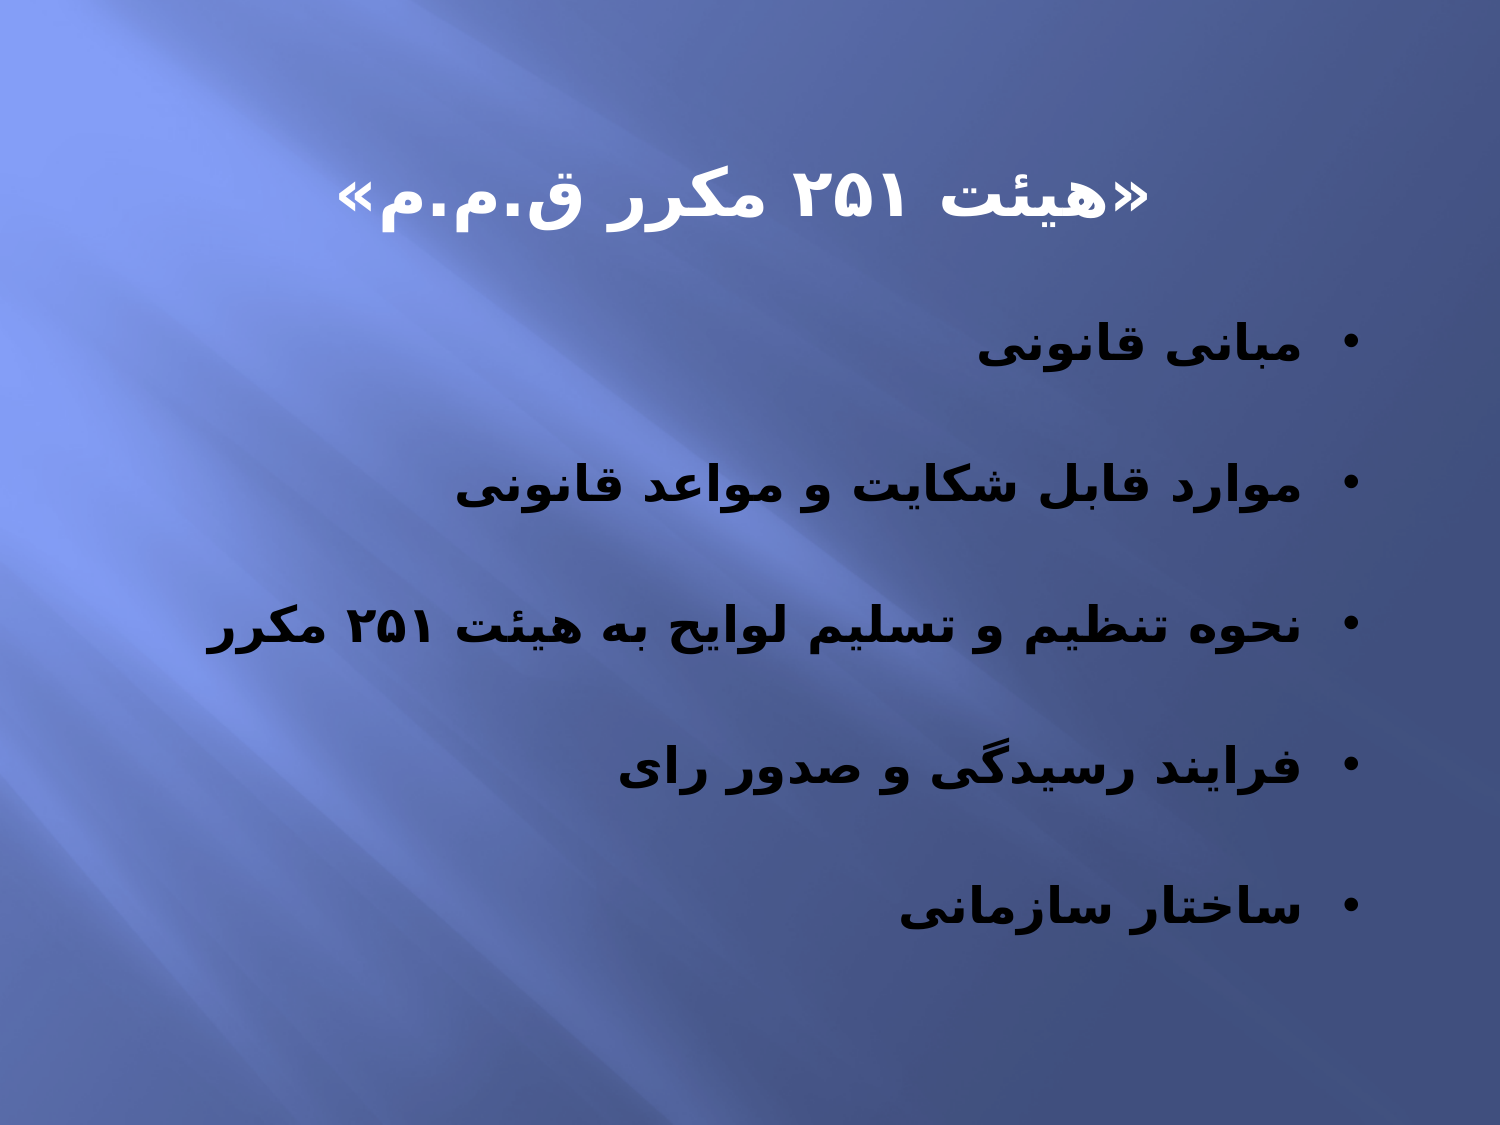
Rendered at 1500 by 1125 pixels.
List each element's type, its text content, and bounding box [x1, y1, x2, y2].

text_box «هیئت ۲۵۱ مکرر ق.م.م» مبانی قانونی موارد قابل شکایت و مواعد قانونی نحوه تنظیم و تسليم لوایح به هیئت ۲۵۱ مکرر فرایند رسیدگی و صدور رای ساختار سازمانی [112, 62, 1375, 942]
